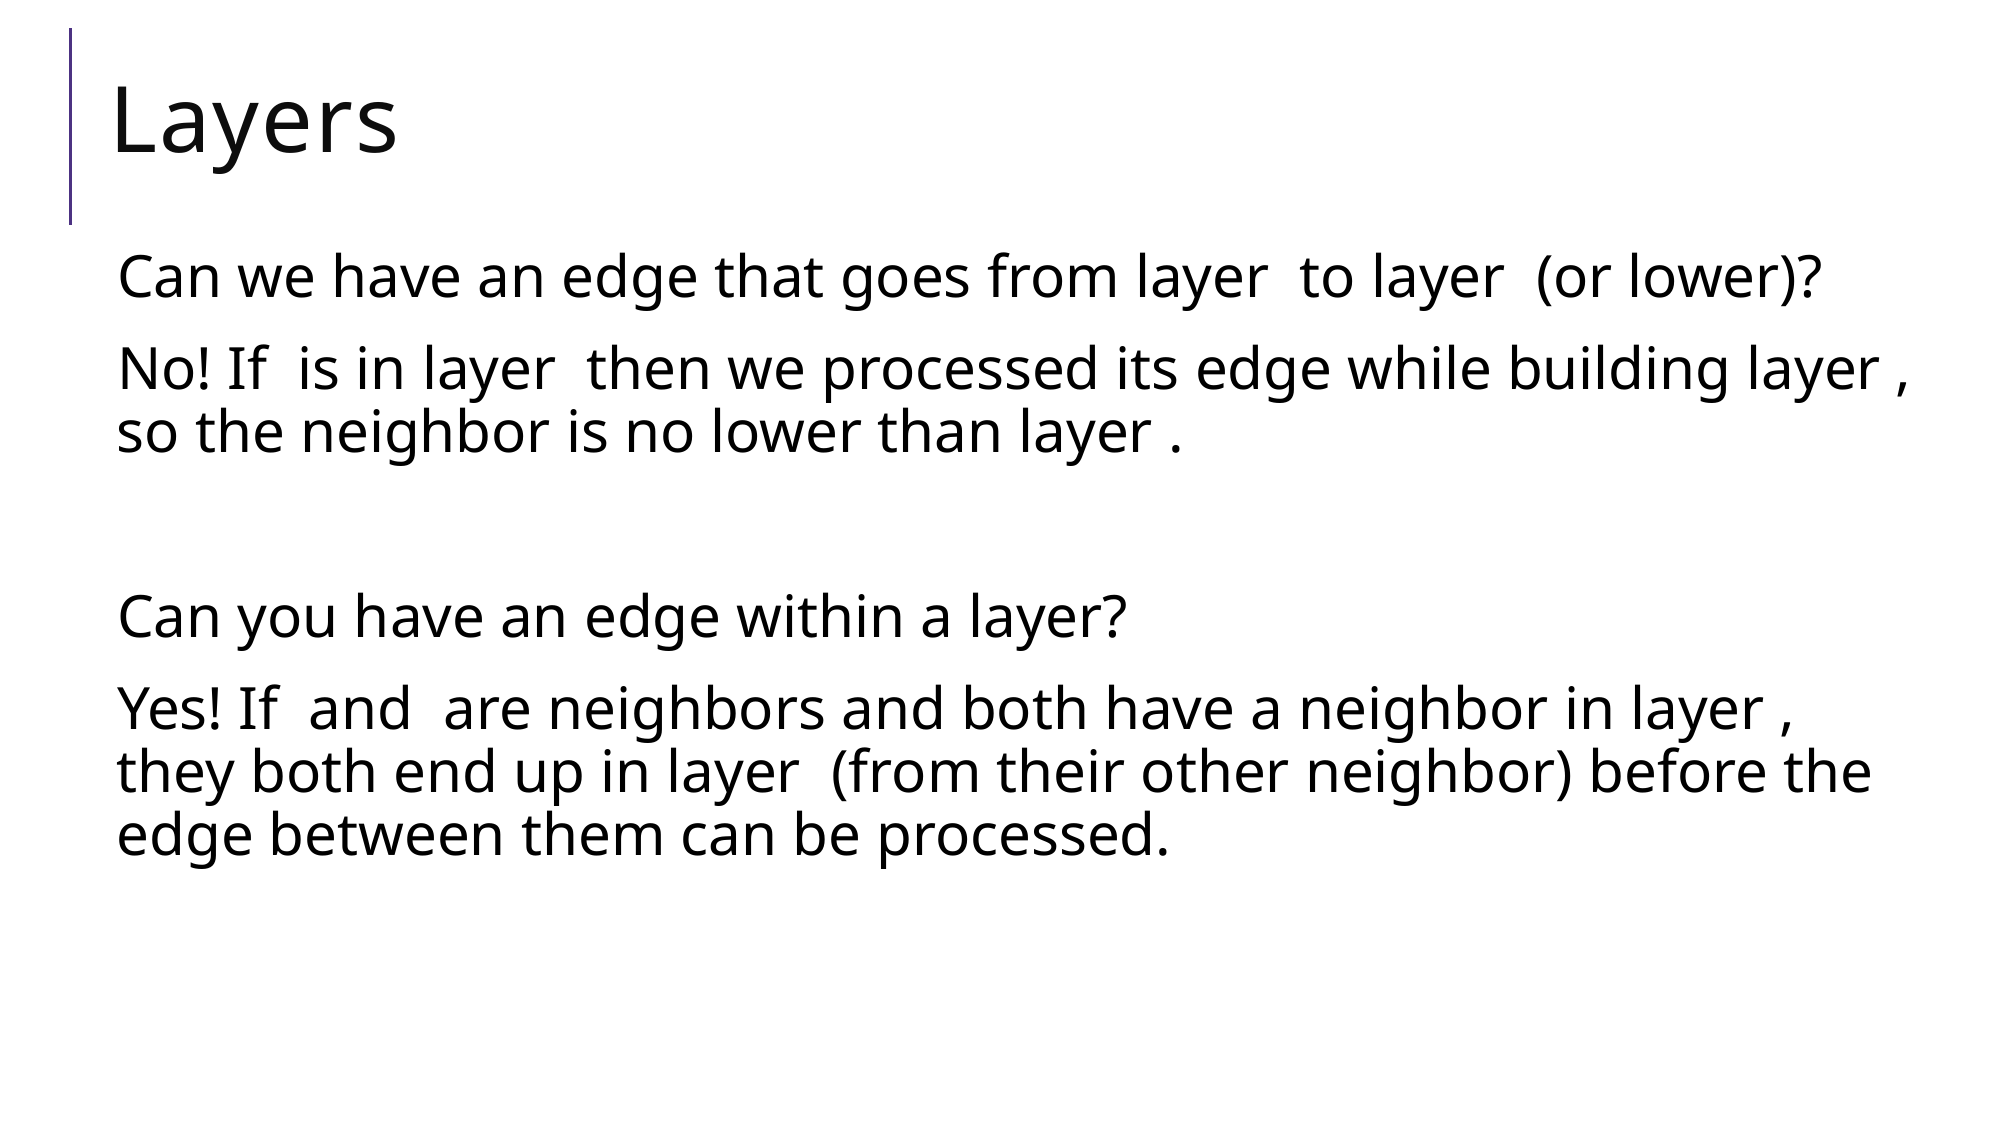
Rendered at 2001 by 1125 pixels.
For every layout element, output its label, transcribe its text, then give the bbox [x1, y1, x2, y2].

title Layers [94, 43, 1930, 210]
